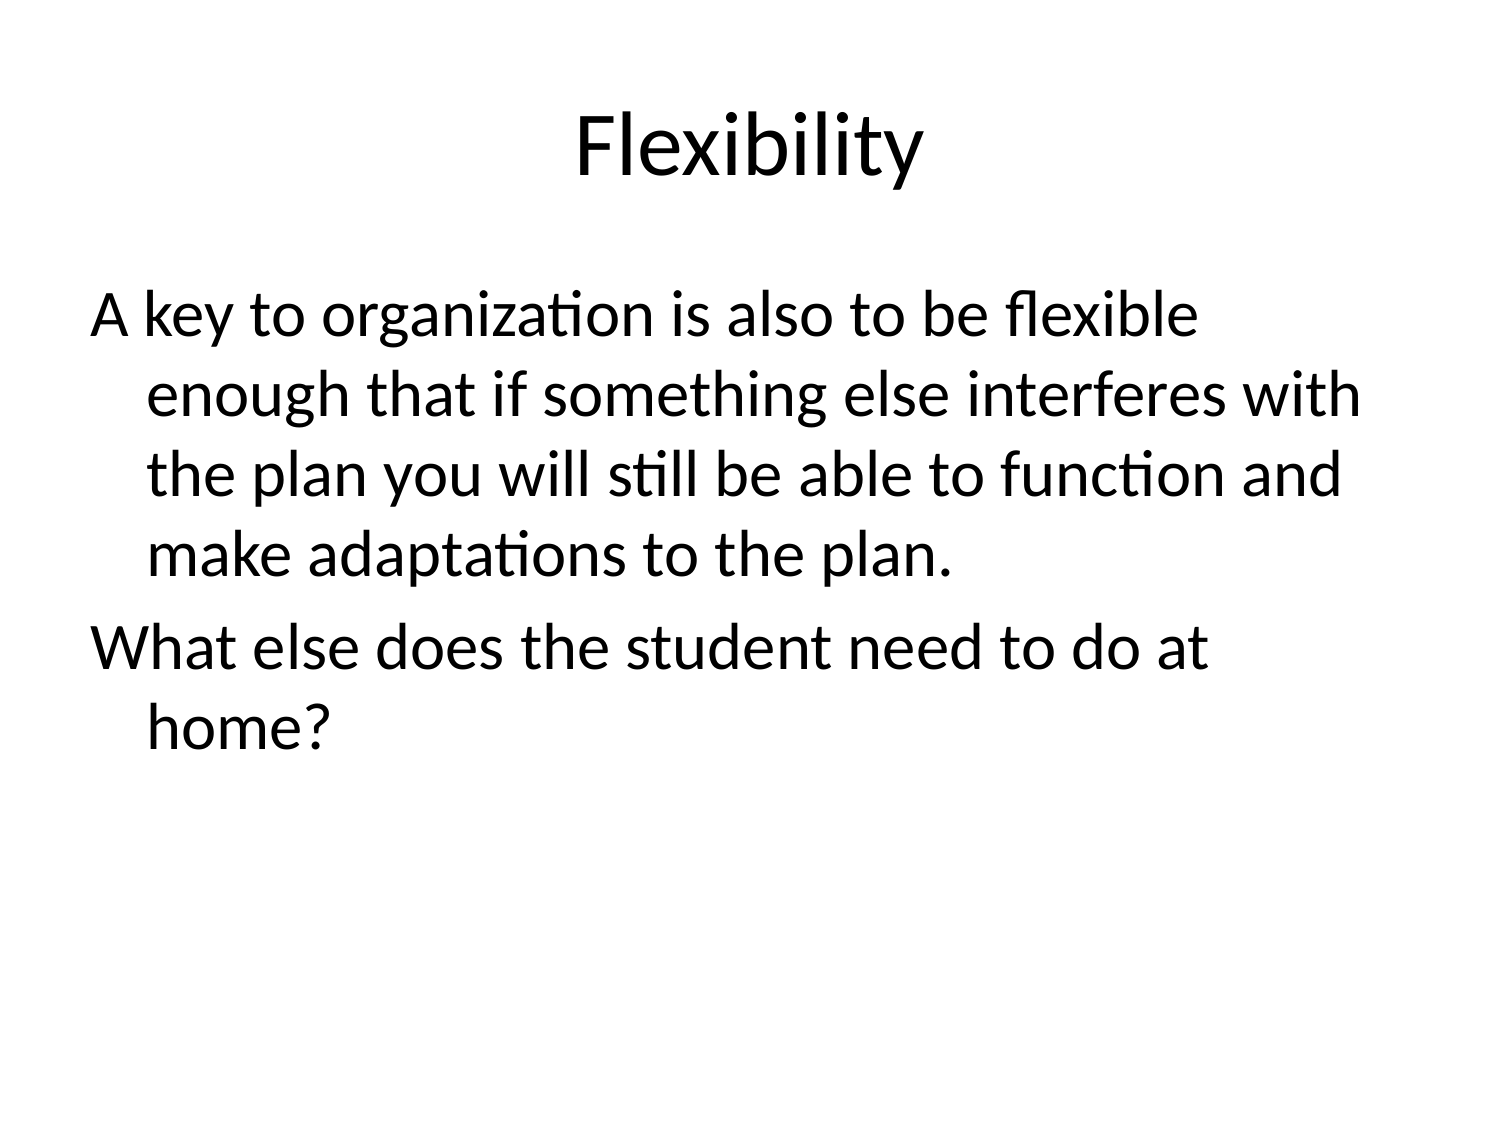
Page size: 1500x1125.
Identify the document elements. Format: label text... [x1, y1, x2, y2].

title Flexibility [75, 45, 1425, 233]
list A key to organization is also to be flexible enough that if something else interferes with the plan you will still be able to function and make adaptations to the plan. What else does the student need to do at home? [75, 262, 1425, 1005]
